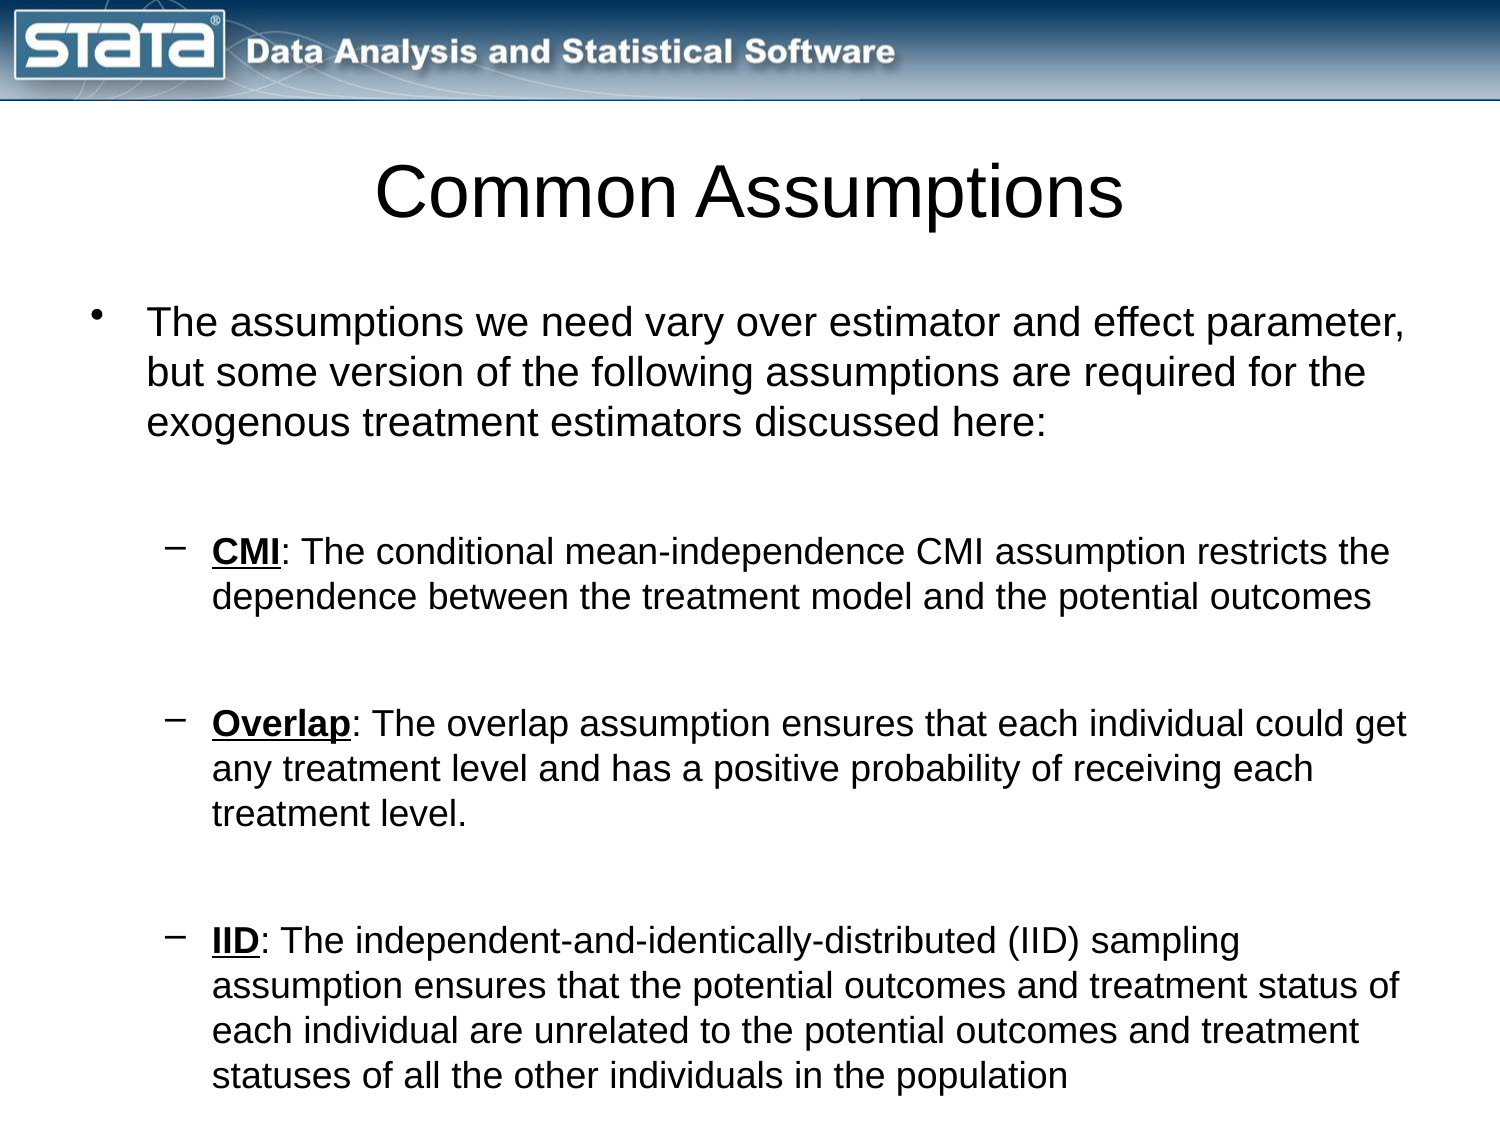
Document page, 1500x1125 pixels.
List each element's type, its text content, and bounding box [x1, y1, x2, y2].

picture [0, 0, 1500, 102]
title Common Assumptions [0, 108, 1500, 275]
list The assumptions we need vary over estimator and effect parameter, but some version of the following assumptions are required for the exogenous treatment estimators discussed here: CMI: The conditional mean-independence CMI assumption restricts the dependence between the treatment model and the potential outcomes Overlap: The overlap assumption ensures that each individual could get any treatment level and has a positive probability of receiving each treatment level. IID: The independent-and-identically-distributed (IID) sampling assumption ensures that the potential outcomes and treatment status of each individual are unrelated to the potential outcomes and treatment statuses of all the other individuals in the population [75, 287, 1425, 1063]
